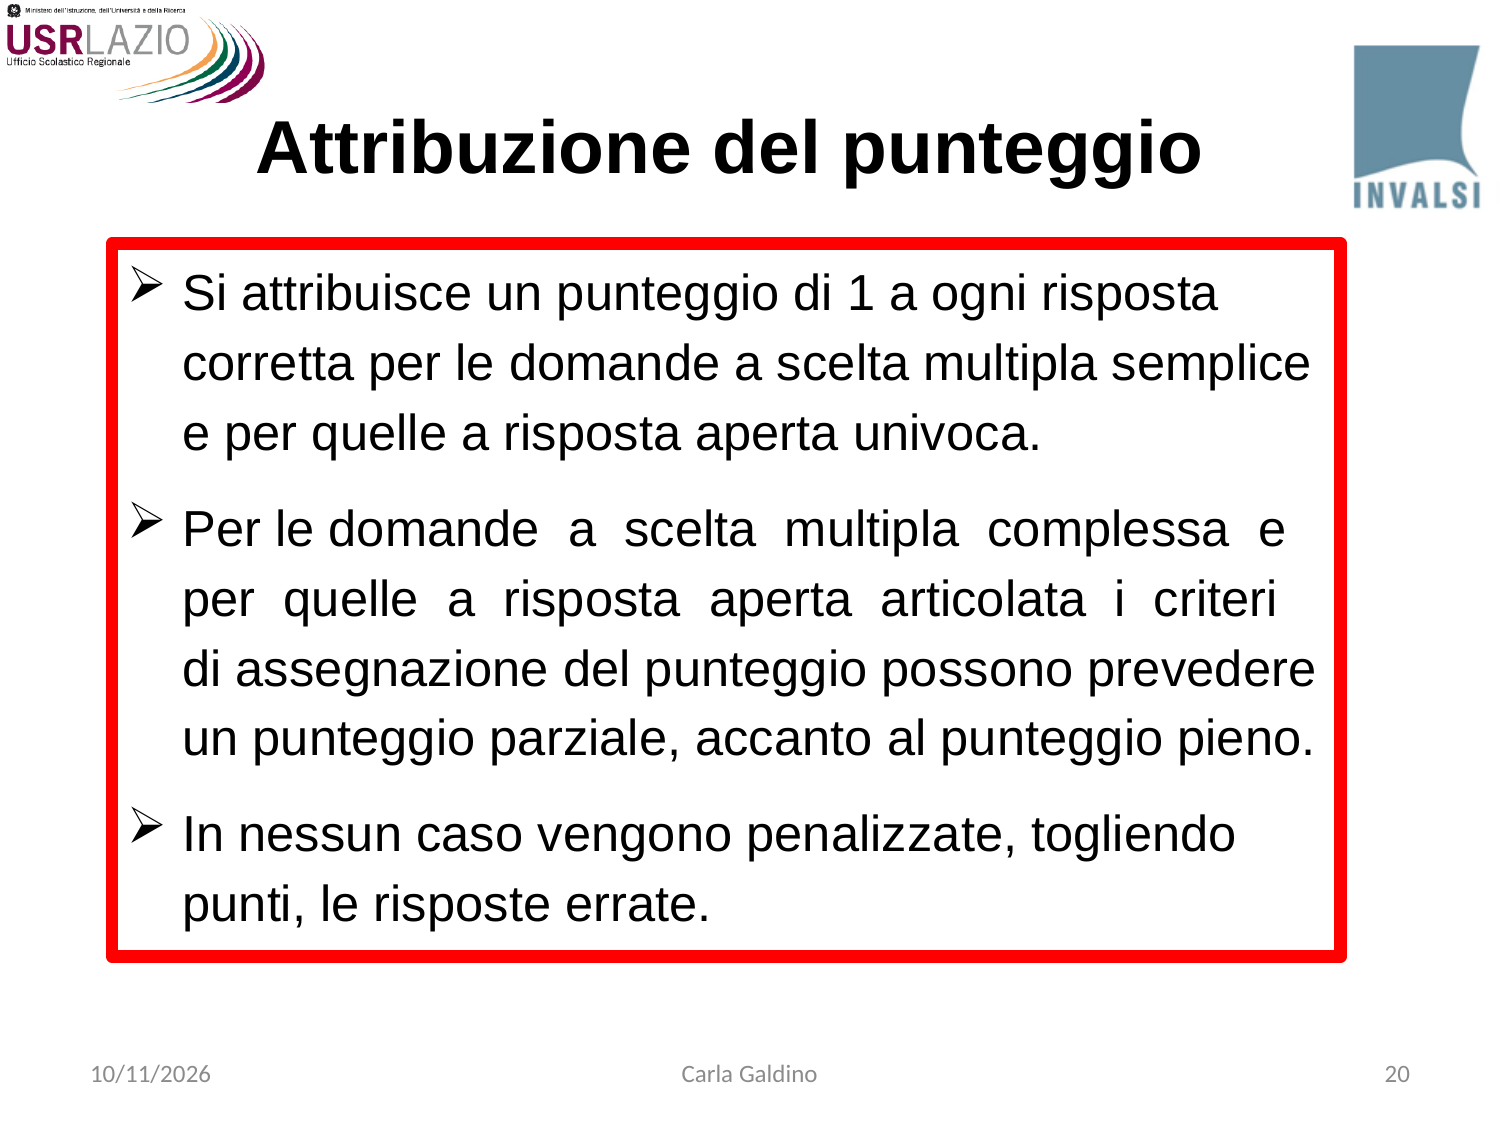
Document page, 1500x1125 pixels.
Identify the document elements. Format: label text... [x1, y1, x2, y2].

picture [0, 0, 267, 104]
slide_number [75, 1042, 425, 1103]
list Si attribuisce un punteggio di 1 a ogni risposta corretta per le domande a scelta multipla semplice e per quelle a risposta aperta univoca. Per le domande a scelta multipla complessa e per quelle a risposta aperta articolata i criteri di assegnazione del punteggio possono prevedere un punteggio parziale, accanto al punteggio pieno. In nessun caso vengono penalizzate, togliendo punti, le risposte errate. [112, 243, 1341, 957]
footer Carla Galdino [512, 1042, 988, 1103]
picture [1345, 30, 1500, 224]
title Attribuzione del punteggio [135, 54, 1324, 232]
slide_number 20 [1074, 1042, 1425, 1103]
